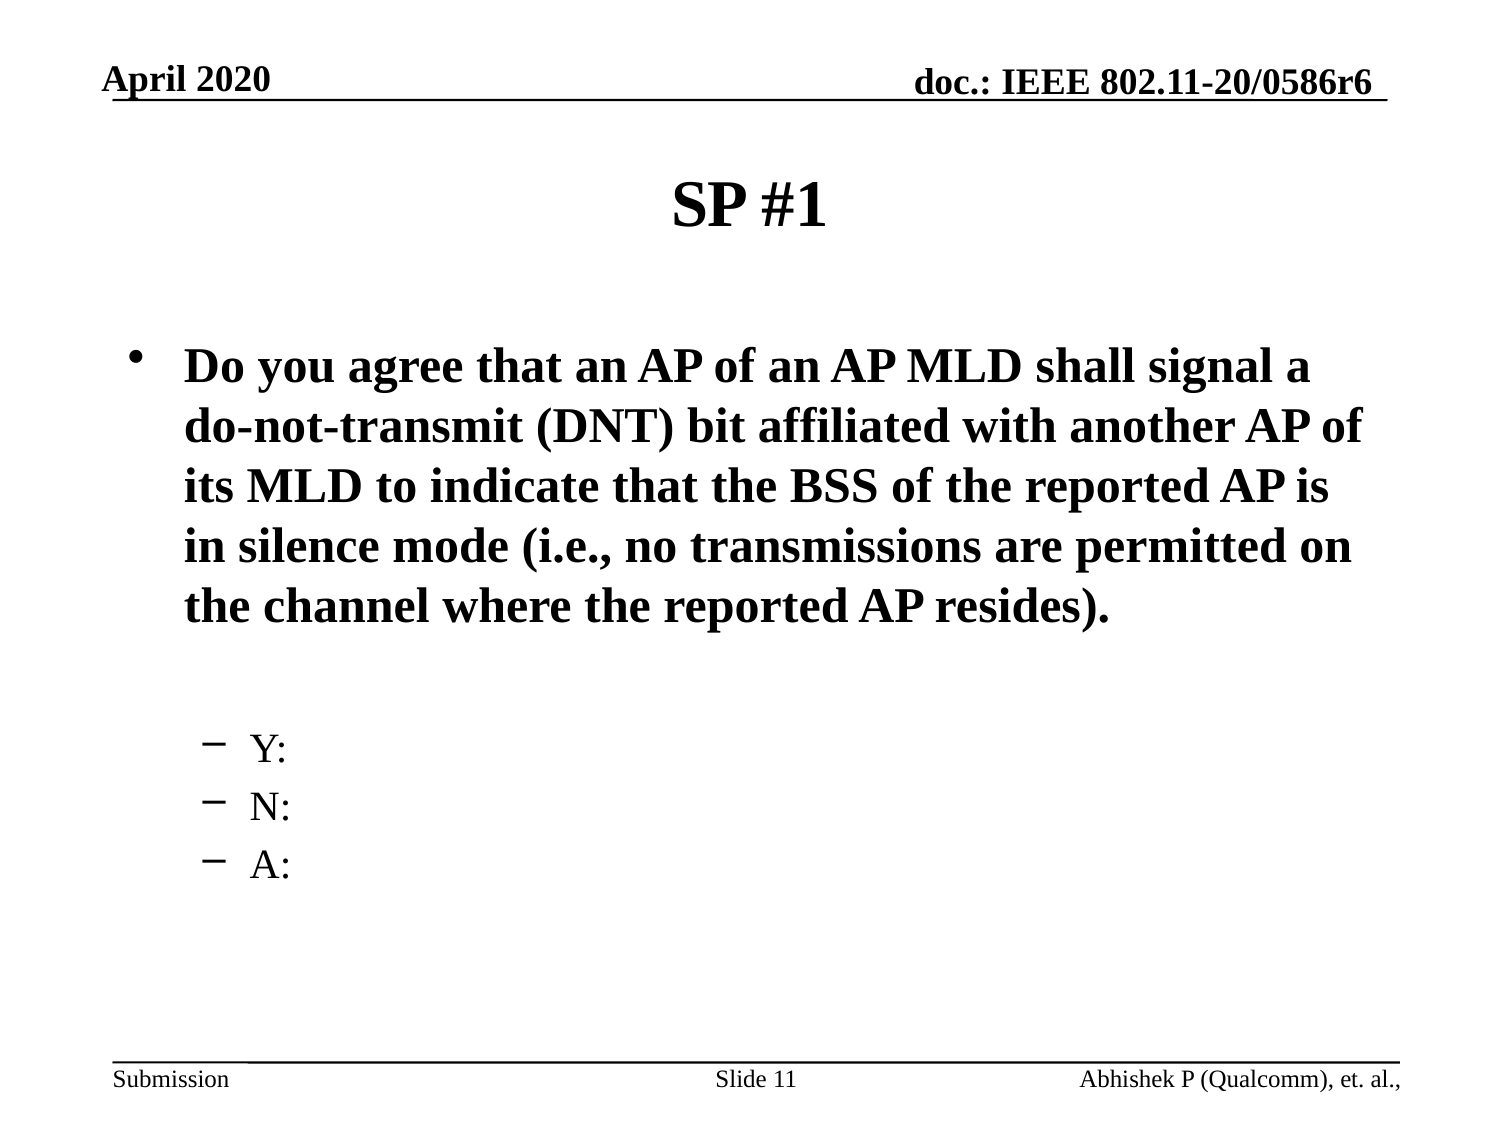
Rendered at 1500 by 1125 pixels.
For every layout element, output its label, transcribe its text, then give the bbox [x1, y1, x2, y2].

list Do you agree that an AP of an AP MLD shall signal a do-not-transmit (DNT) bit affiliated with another AP of its MLD to indicate that the BSS of the reported AP is in silence mode (i.e., no transmissions are permitted on the channel where the reported AP resides). Y: N: A: [112, 324, 1388, 1052]
footer Abhishek P (Qualcomm), et. al., [949, 1061, 1402, 1093]
title SP #1 [112, 112, 1388, 288]
slide_number Slide 11 [712, 1061, 801, 1093]
